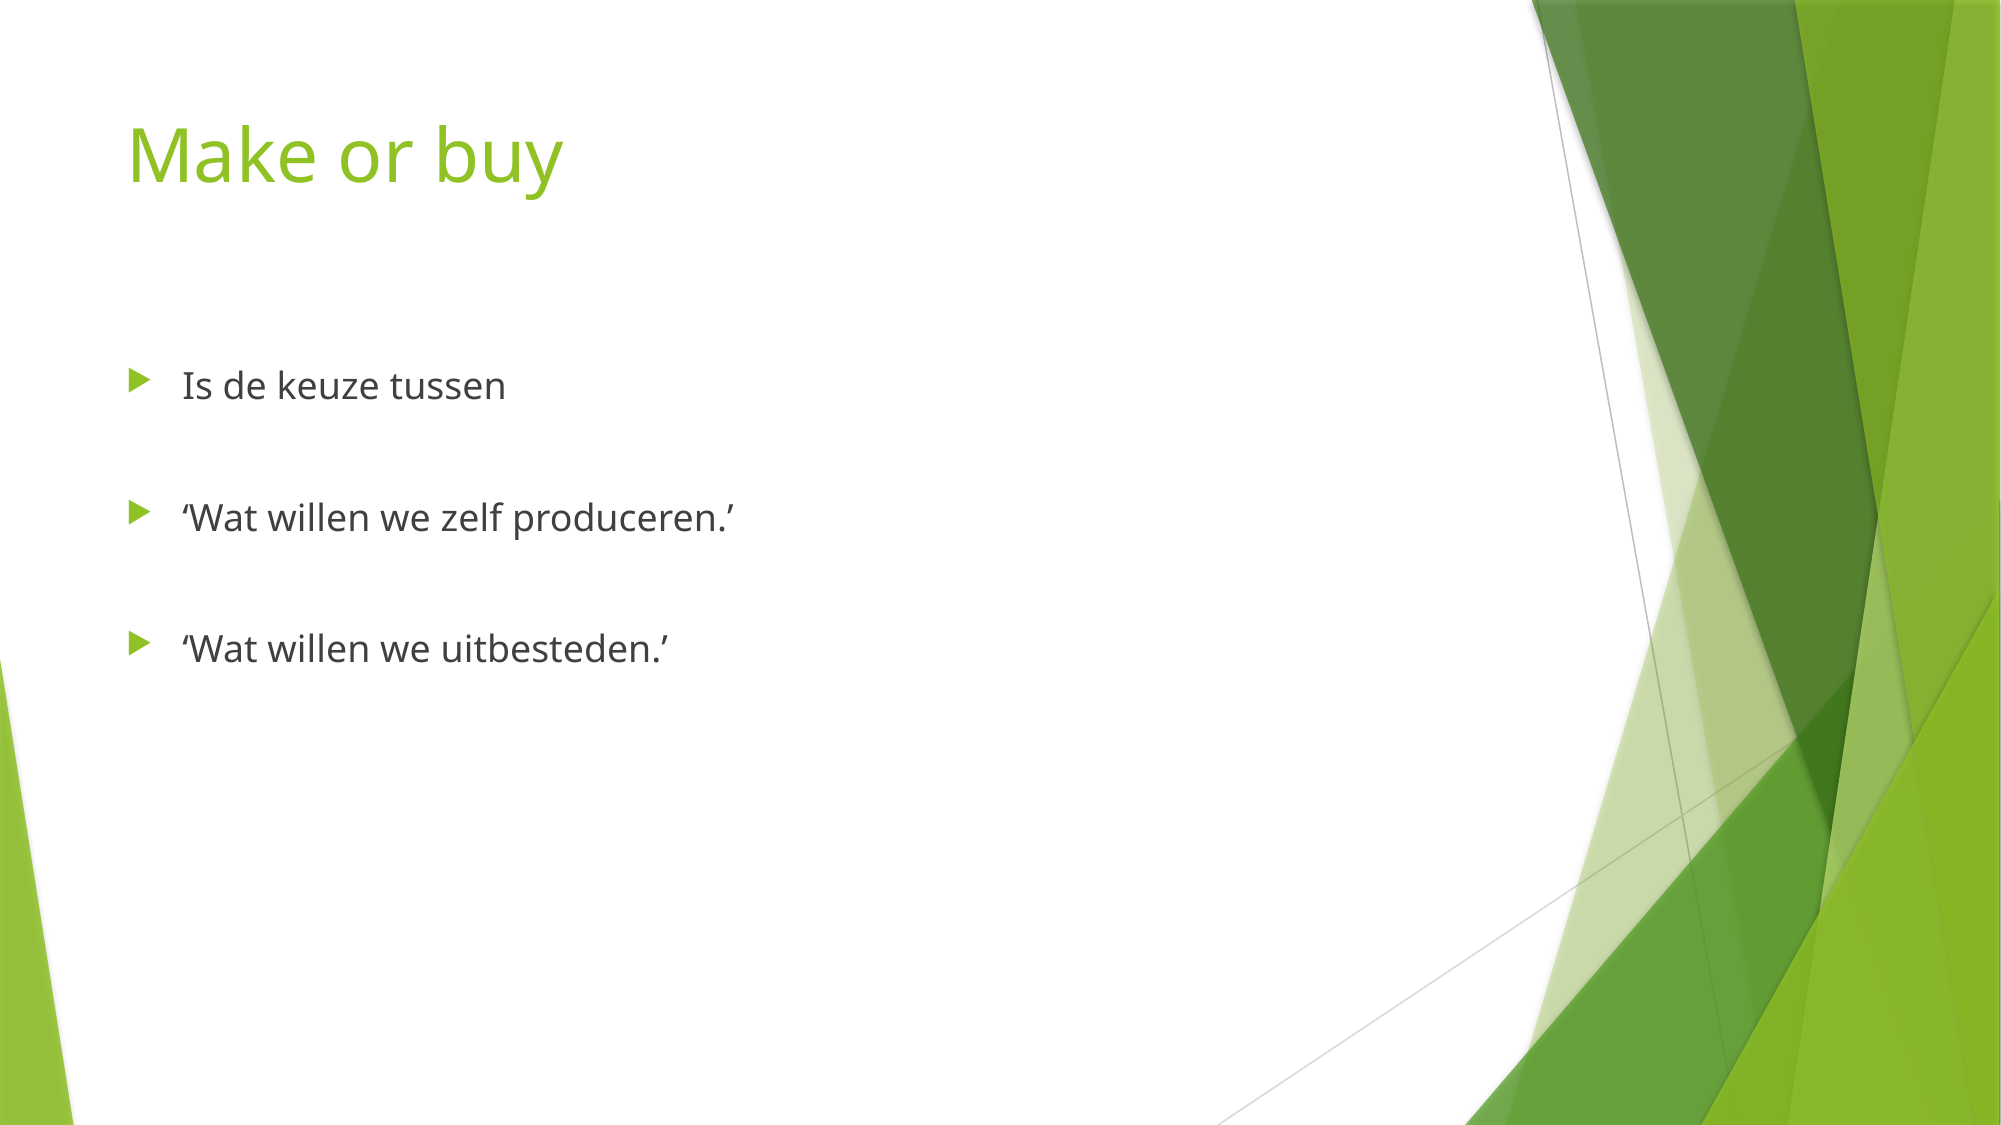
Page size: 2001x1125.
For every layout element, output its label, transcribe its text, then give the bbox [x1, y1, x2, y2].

title Make or buy [111, 99, 1522, 317]
list Is de keuze tussen ‘Wat willen we zelf produceren.’ ‘Wat willen we uitbesteden.’ [111, 354, 1522, 992]
